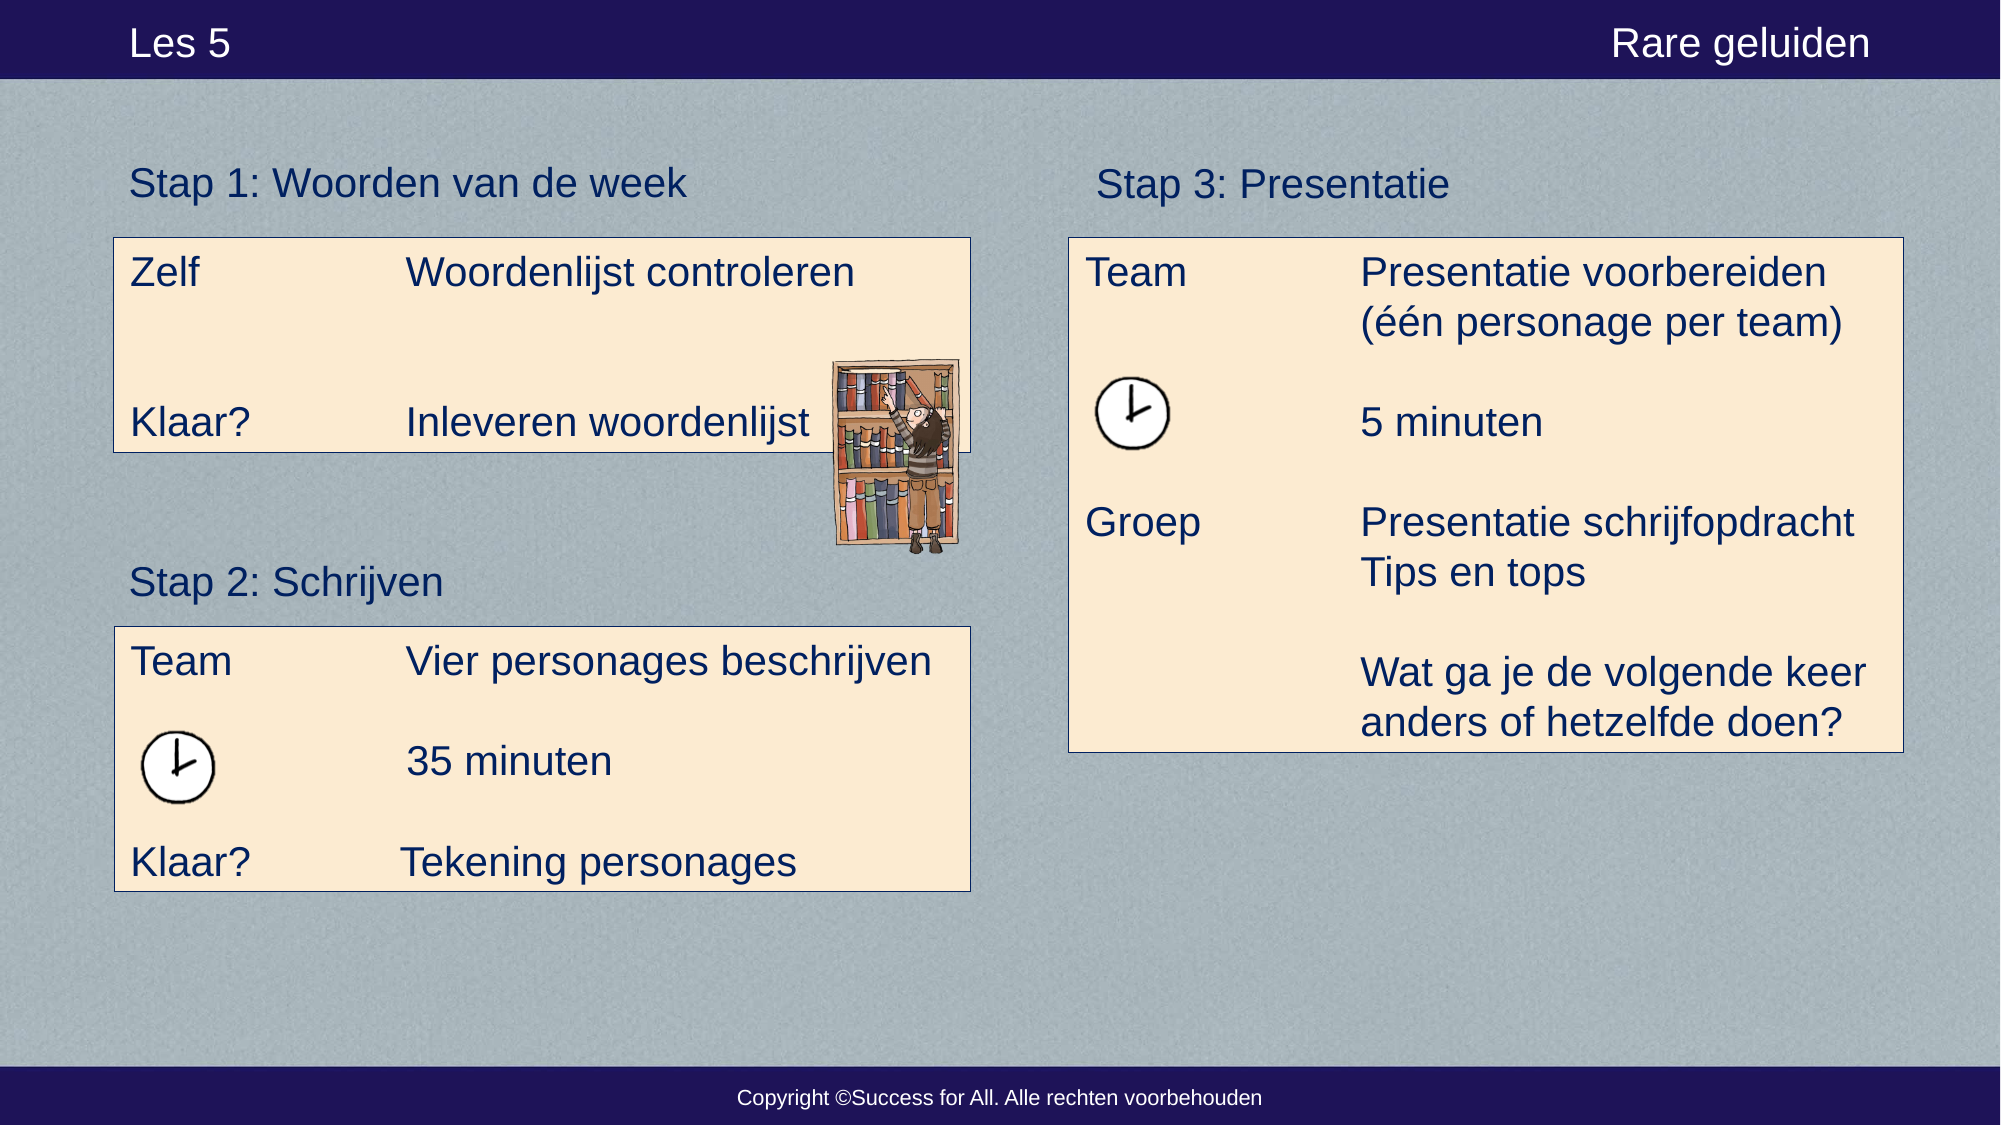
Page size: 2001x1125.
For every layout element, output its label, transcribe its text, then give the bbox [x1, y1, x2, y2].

text_box Les 5 [114, 8, 354, 73]
text_box Zelf Woordenlijst controleren Klaar? Inleveren woordenlijst [113, 237, 971, 453]
text_box Stap 2: Schrijven [114, 546, 907, 612]
text_box Rare geluiden [999, 8, 1886, 73]
text_box Stap 3: Presentatie [1081, 149, 1548, 215]
picture [0, 0, 2001, 1125]
text_box Copyright ©Success for All. Alle rechten voorbehouden [0, 1076, 2000, 1125]
text_box Team Vier personages beschrijven 35 minuten Klaar? Tekening personages [114, 626, 971, 892]
text_box Team Presentatie voorbereiden (één personage per team) 5 minuten Groep Presentatie schrijfopdracht Tips en tops Wat ga je de volgende keer anders of hetzelfde doen? [1068, 237, 1904, 753]
text_box Stap 1: Woorden van de week [114, 148, 907, 214]
